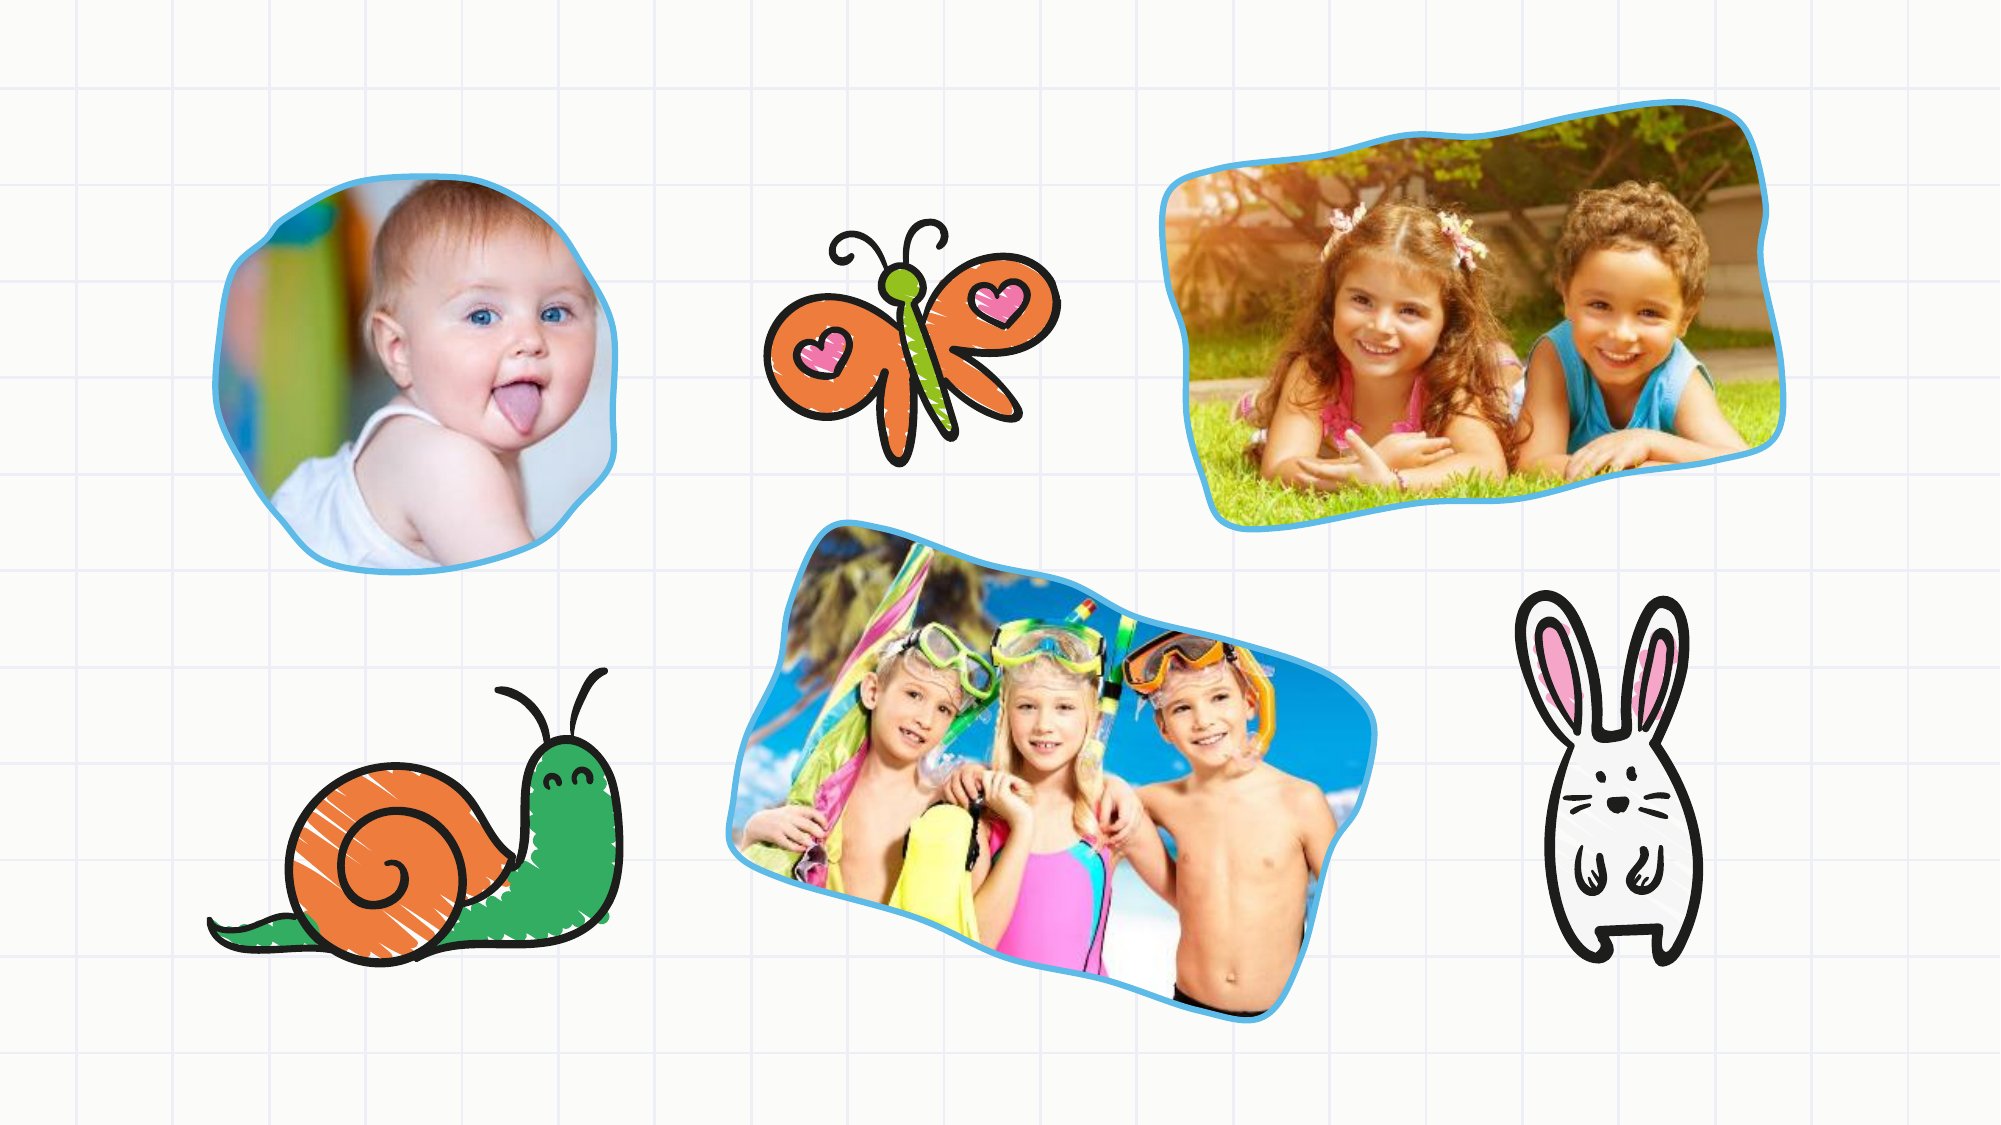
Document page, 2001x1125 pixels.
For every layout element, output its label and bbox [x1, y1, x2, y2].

picture [215, 176, 616, 573]
picture [1513, 589, 1705, 968]
picture [761, 215, 1066, 460]
picture [206, 667, 624, 968]
picture [728, 102, 1784, 1021]
